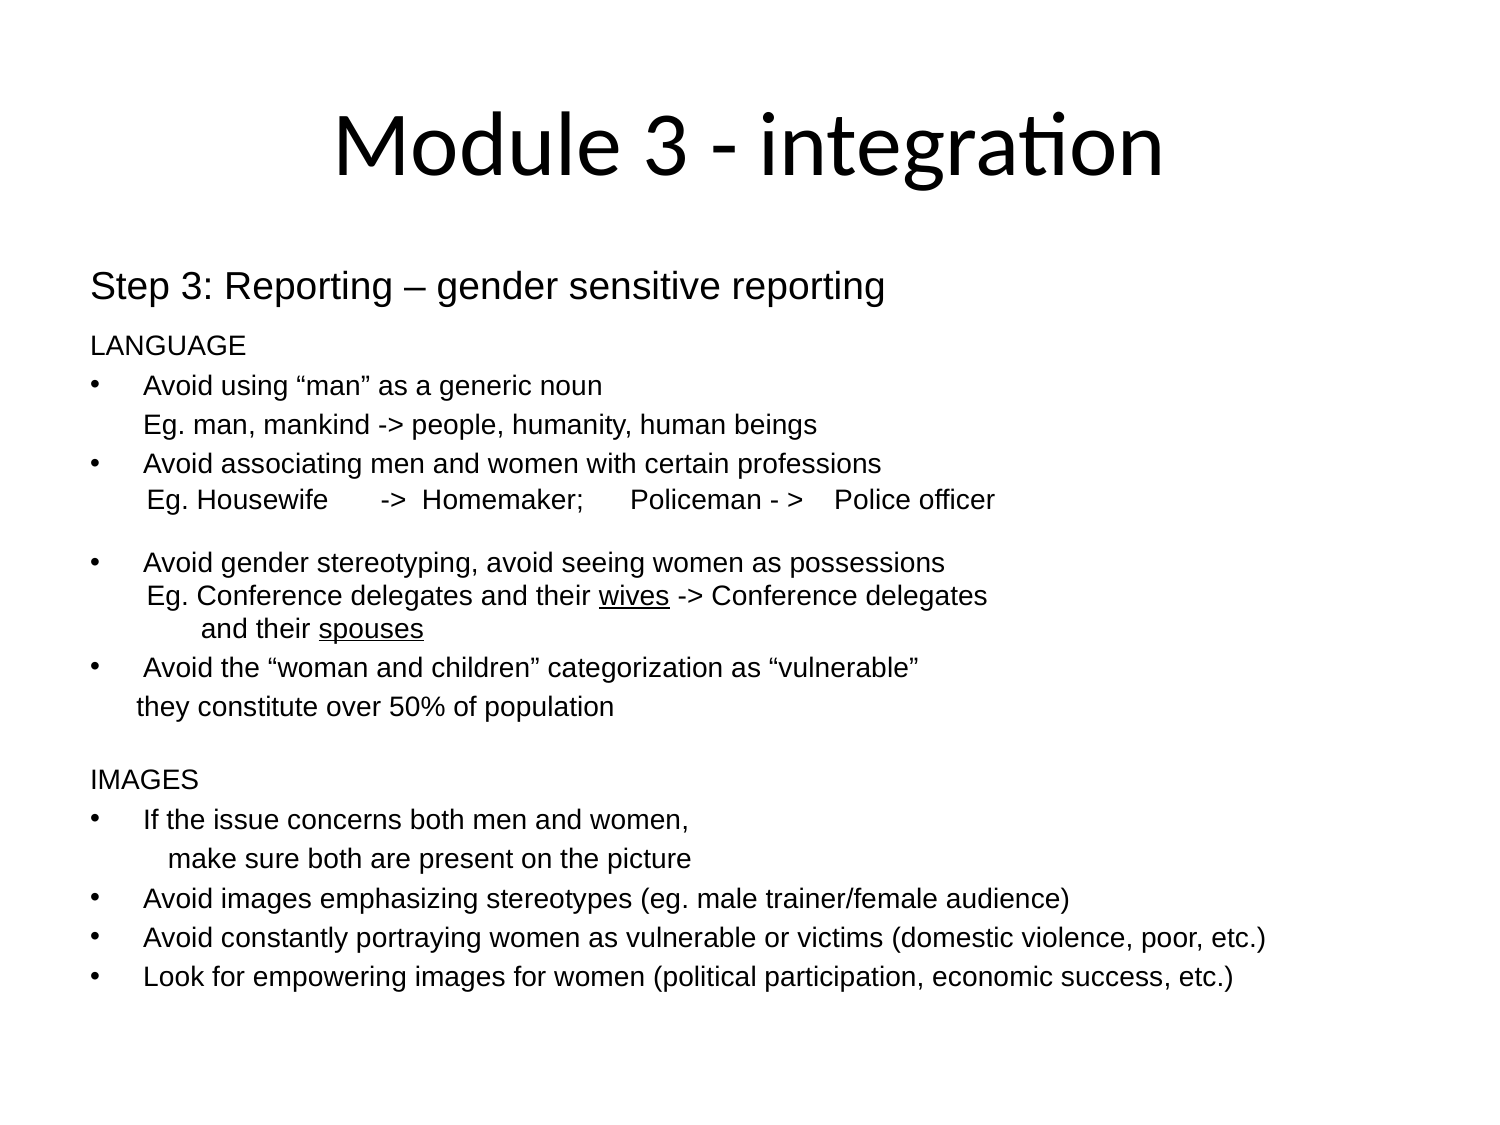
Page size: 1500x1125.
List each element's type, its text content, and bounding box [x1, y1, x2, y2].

title Module 3 - integration [75, 45, 1425, 233]
list Step 3: Reporting – gender sensitive reporting LANGUAGE Avoid using “man” as a generic noun Eg. man, mankind -> people, humanity, human beings Avoid associating men and women with certain professions Eg. Housewife -> Homemaker; Policeman - > Police officer Avoid gender stereotyping, avoid seeing women as possessions Eg. Conference delegates and their wives -> Conference delegates and their spouses Avoid the “woman and children” categorization as “vulnerable” they constitute over 50% of population IMAGES If the issue concerns both men and women, make sure both are present on the picture Avoid images emphasizing stereotypes (eg. male trainer/female audience) Avoid constantly portraying women as vulnerable or victims (domestic violence, poor, etc.) Look for empowering images for women (political participation, economic success, etc.) [75, 262, 1425, 1005]
